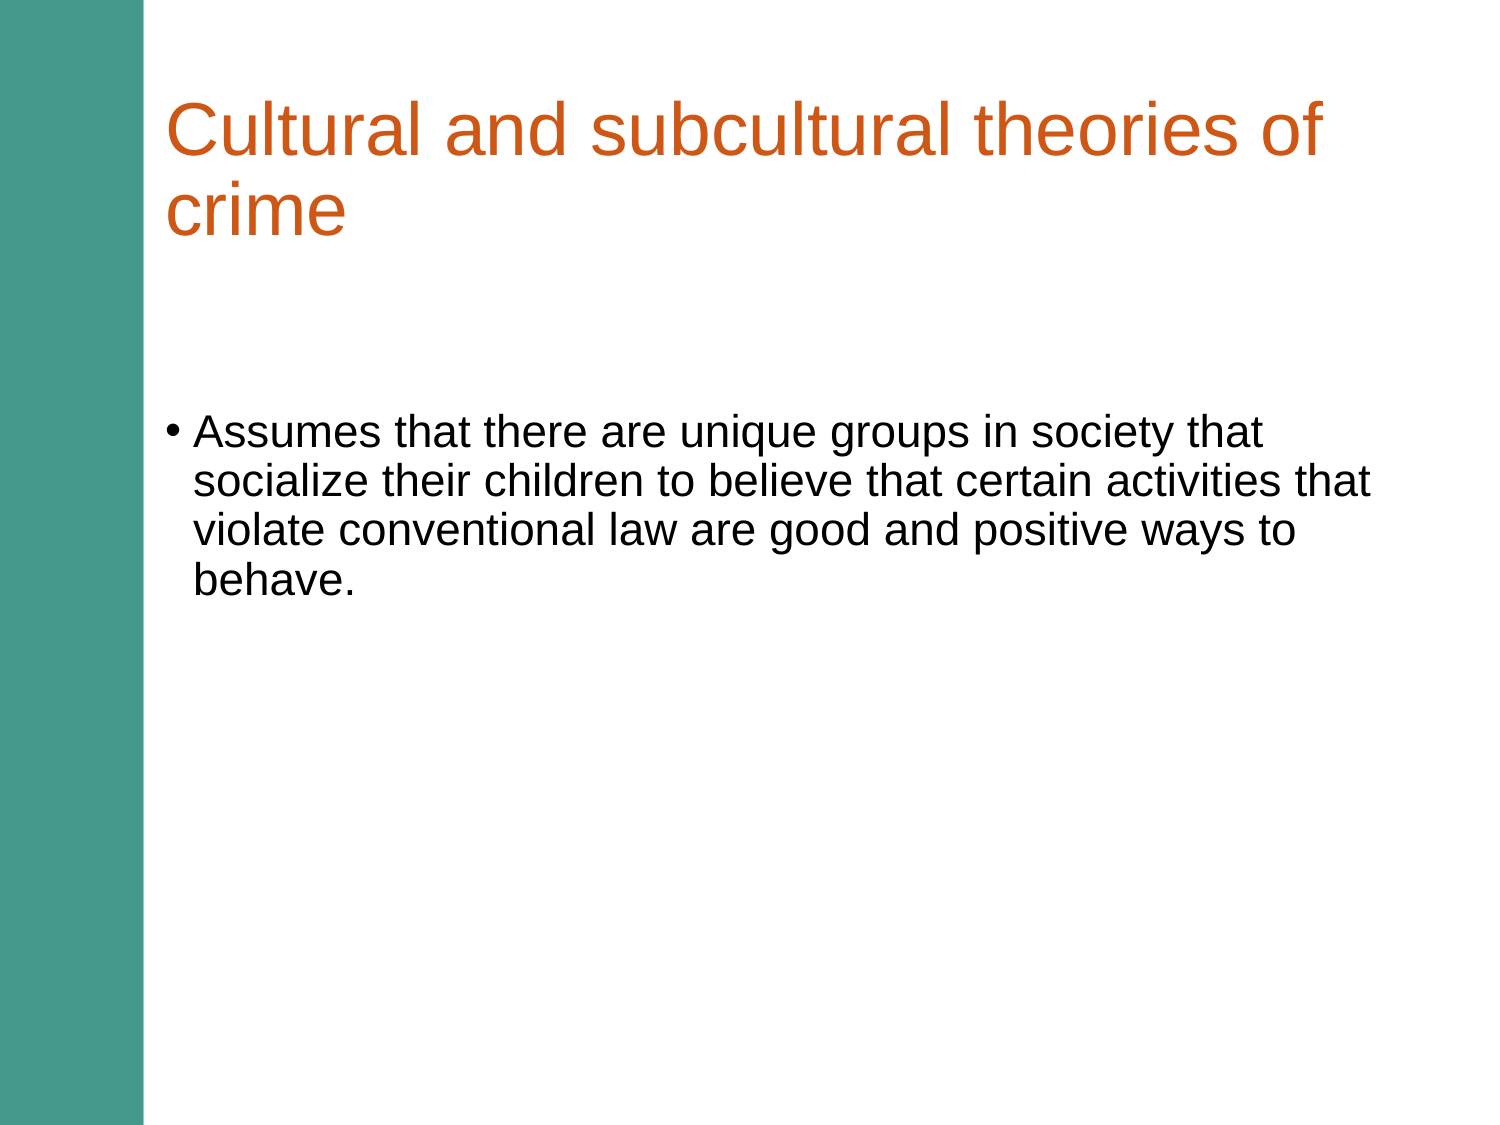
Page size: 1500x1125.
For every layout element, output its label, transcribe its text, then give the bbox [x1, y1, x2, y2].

title Cultural and subcultural theories of crime [150, 62, 1444, 280]
picture [0, 0, 1500, 1125]
list Assumes that there are unique groups in society that socialize their children to believe that certain activities that violate conventional law are good and positive ways to behave. [150, 399, 1444, 788]
